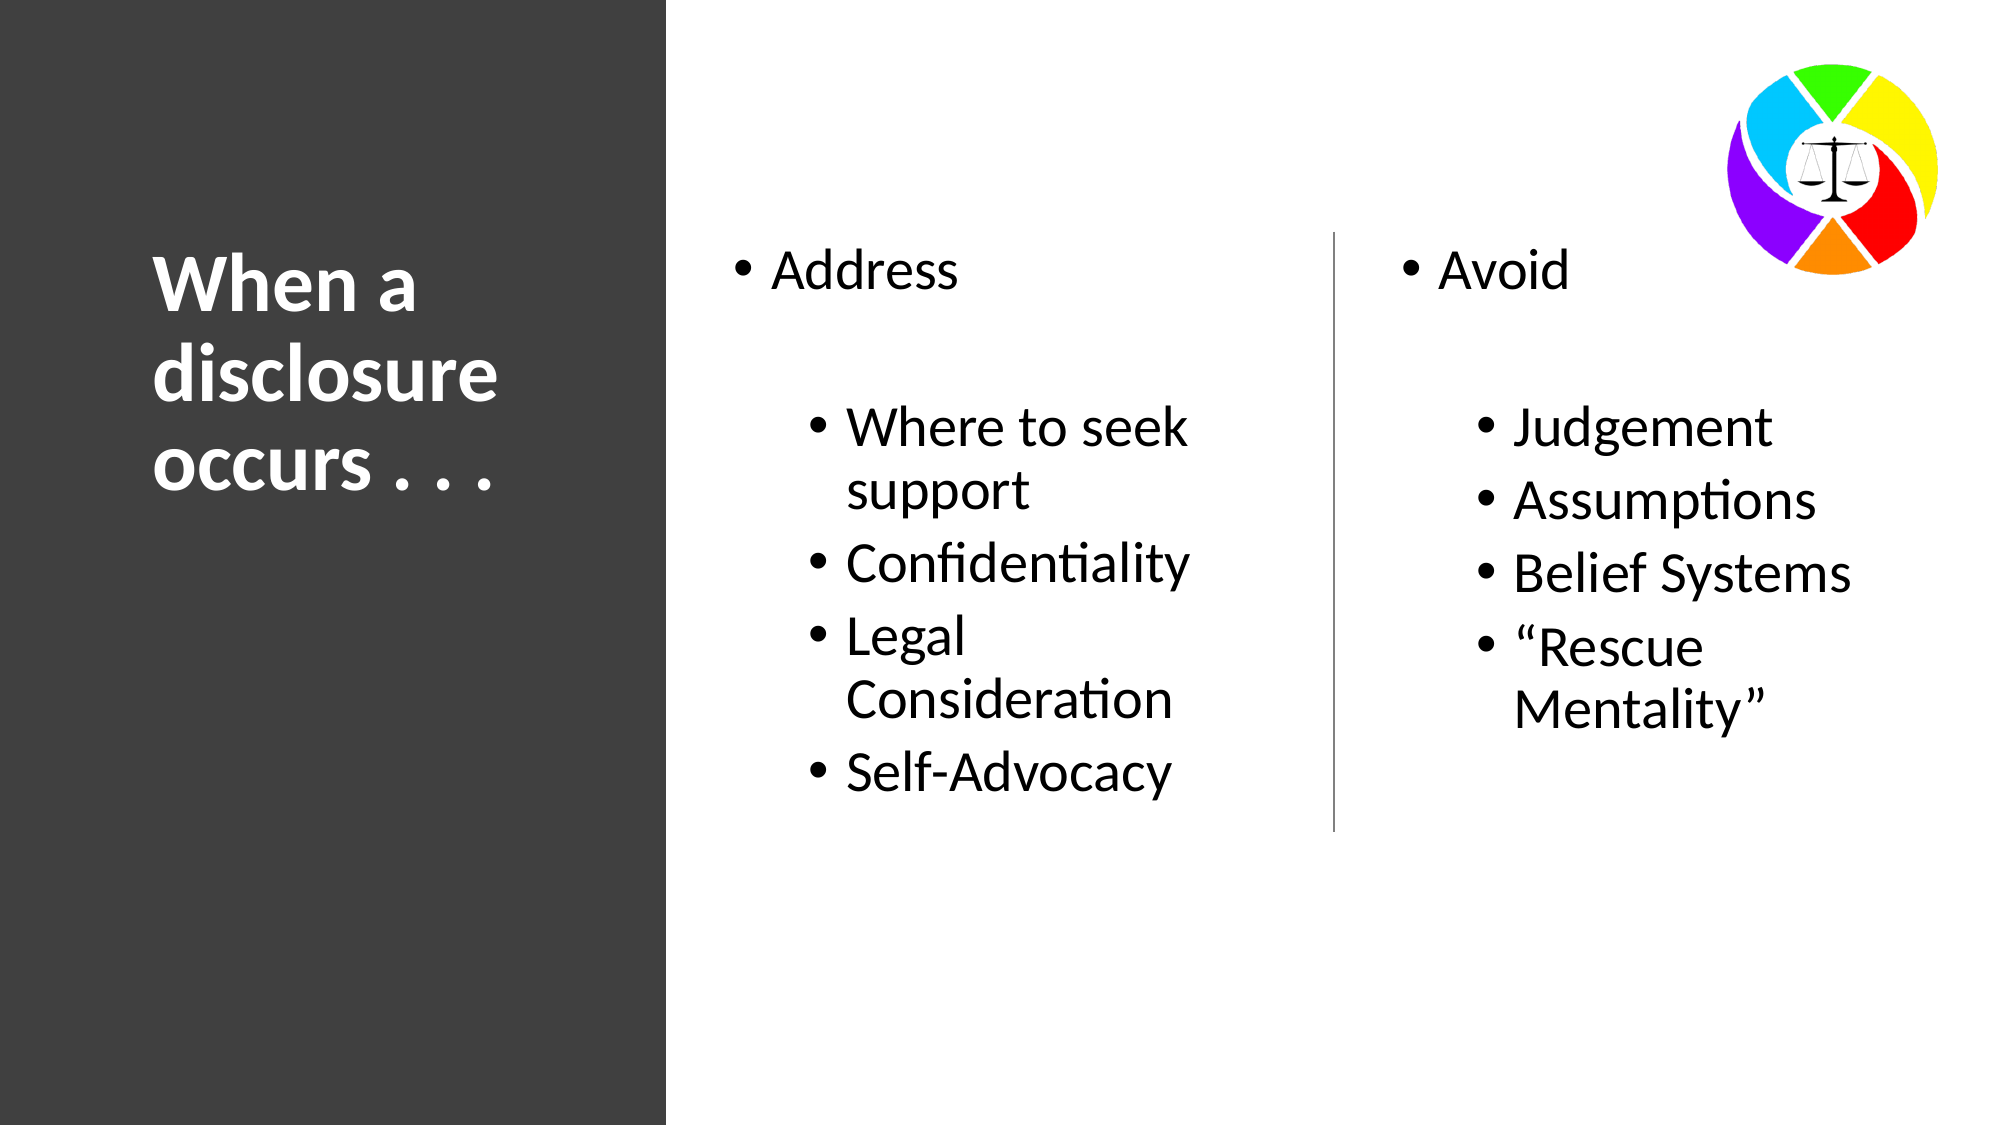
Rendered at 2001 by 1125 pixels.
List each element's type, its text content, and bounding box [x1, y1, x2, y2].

text_box [0, 0, 667, 1125]
list Address Where to seek support Confidentiality Legal Consideration Self-Advocacy [718, 231, 1281, 948]
picture [1694, 29, 1973, 308]
list Avoid Judgement Assumptions Belief Systems “Rescue Mentality” [1386, 231, 1911, 948]
title When a disclosure occurs . . . [137, 231, 613, 948]
